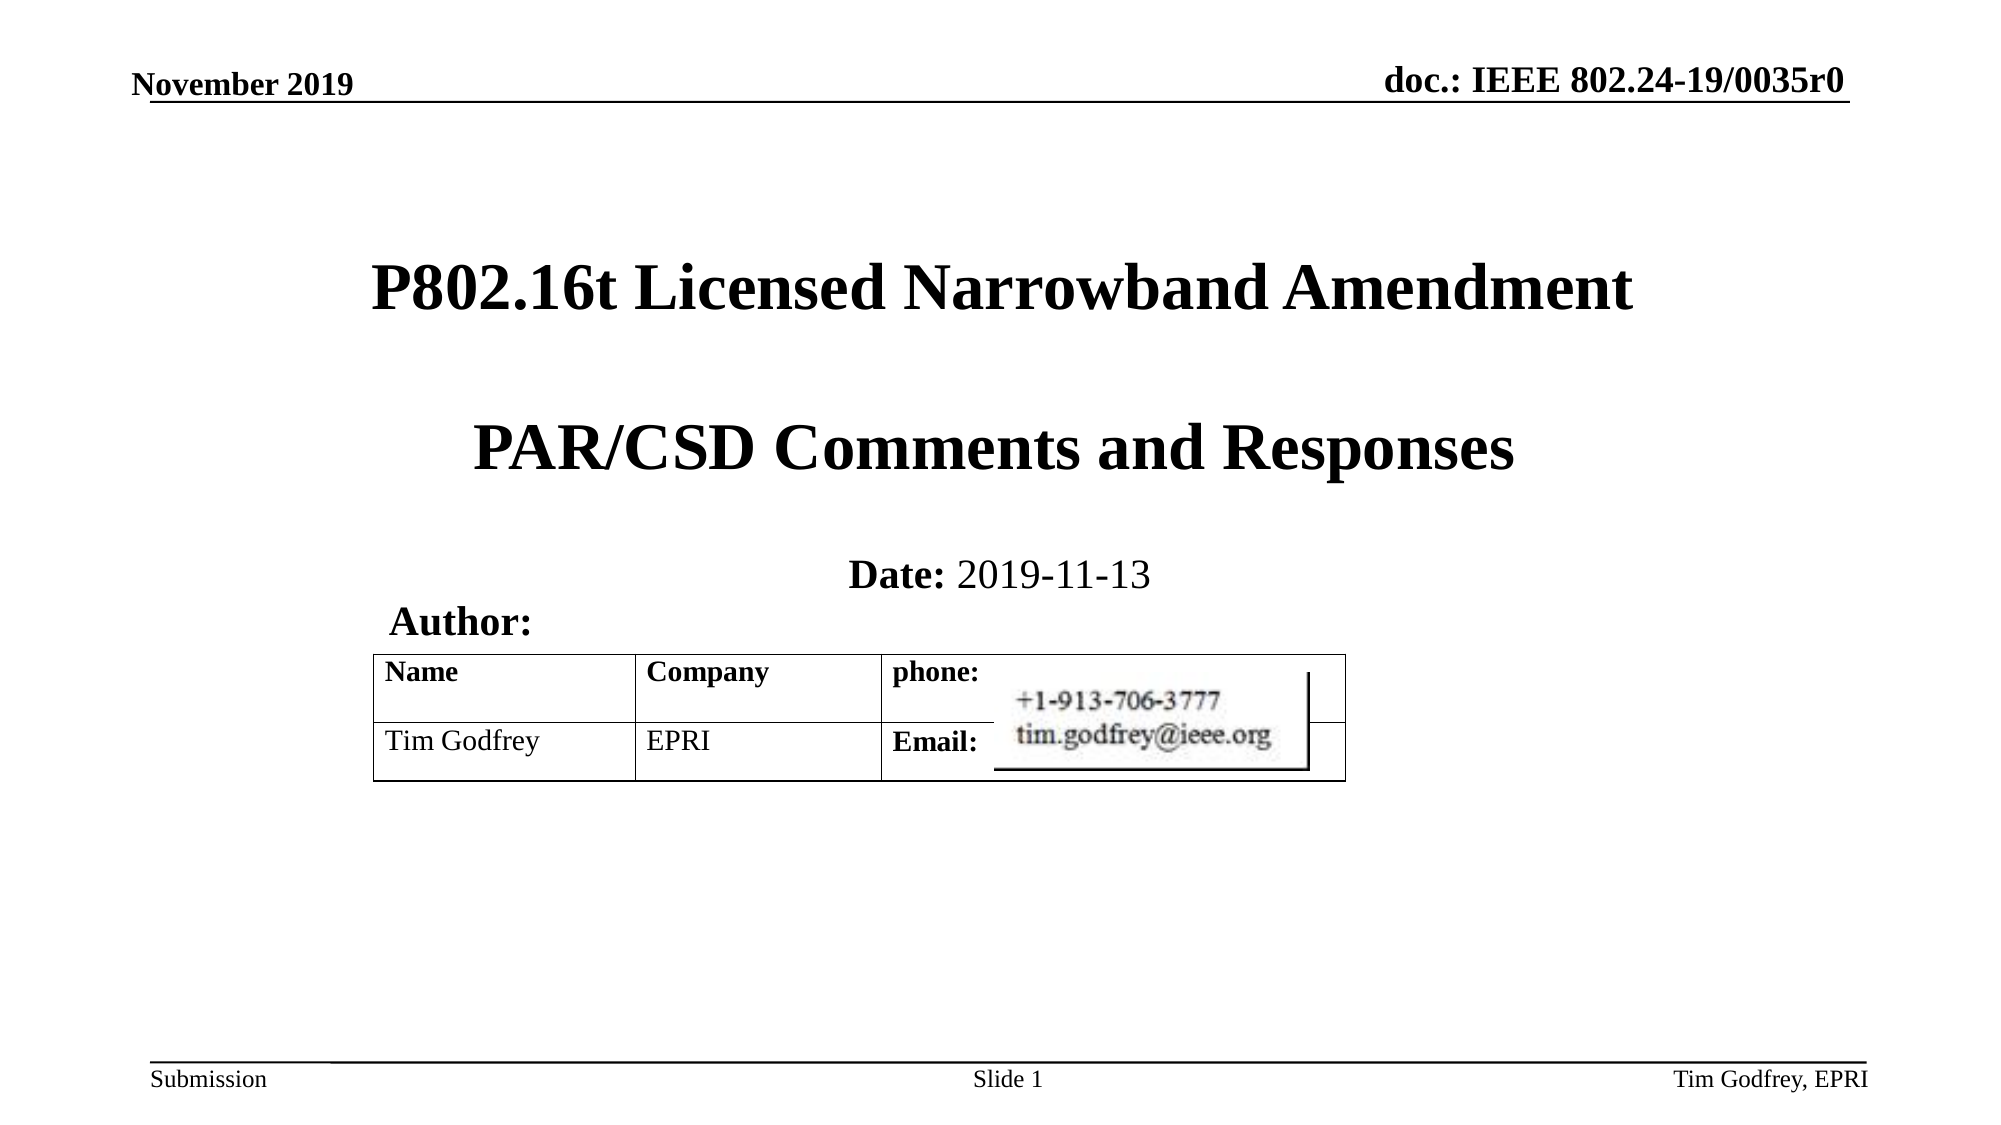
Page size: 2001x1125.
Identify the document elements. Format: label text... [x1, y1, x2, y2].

slide_number Slide 1 [972, 1061, 1044, 1093]
text_box Author: [373, 586, 612, 649]
title P802.16t Licensed Narrowband Amendment PAR/CSD Comments and Responses [137, 233, 1869, 492]
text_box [357, 653, 1710, 1036]
list Date: 2019-11-13 [362, 538, 1638, 651]
footer Tim Godfrey, EPRI [1670, 1061, 1869, 1093]
